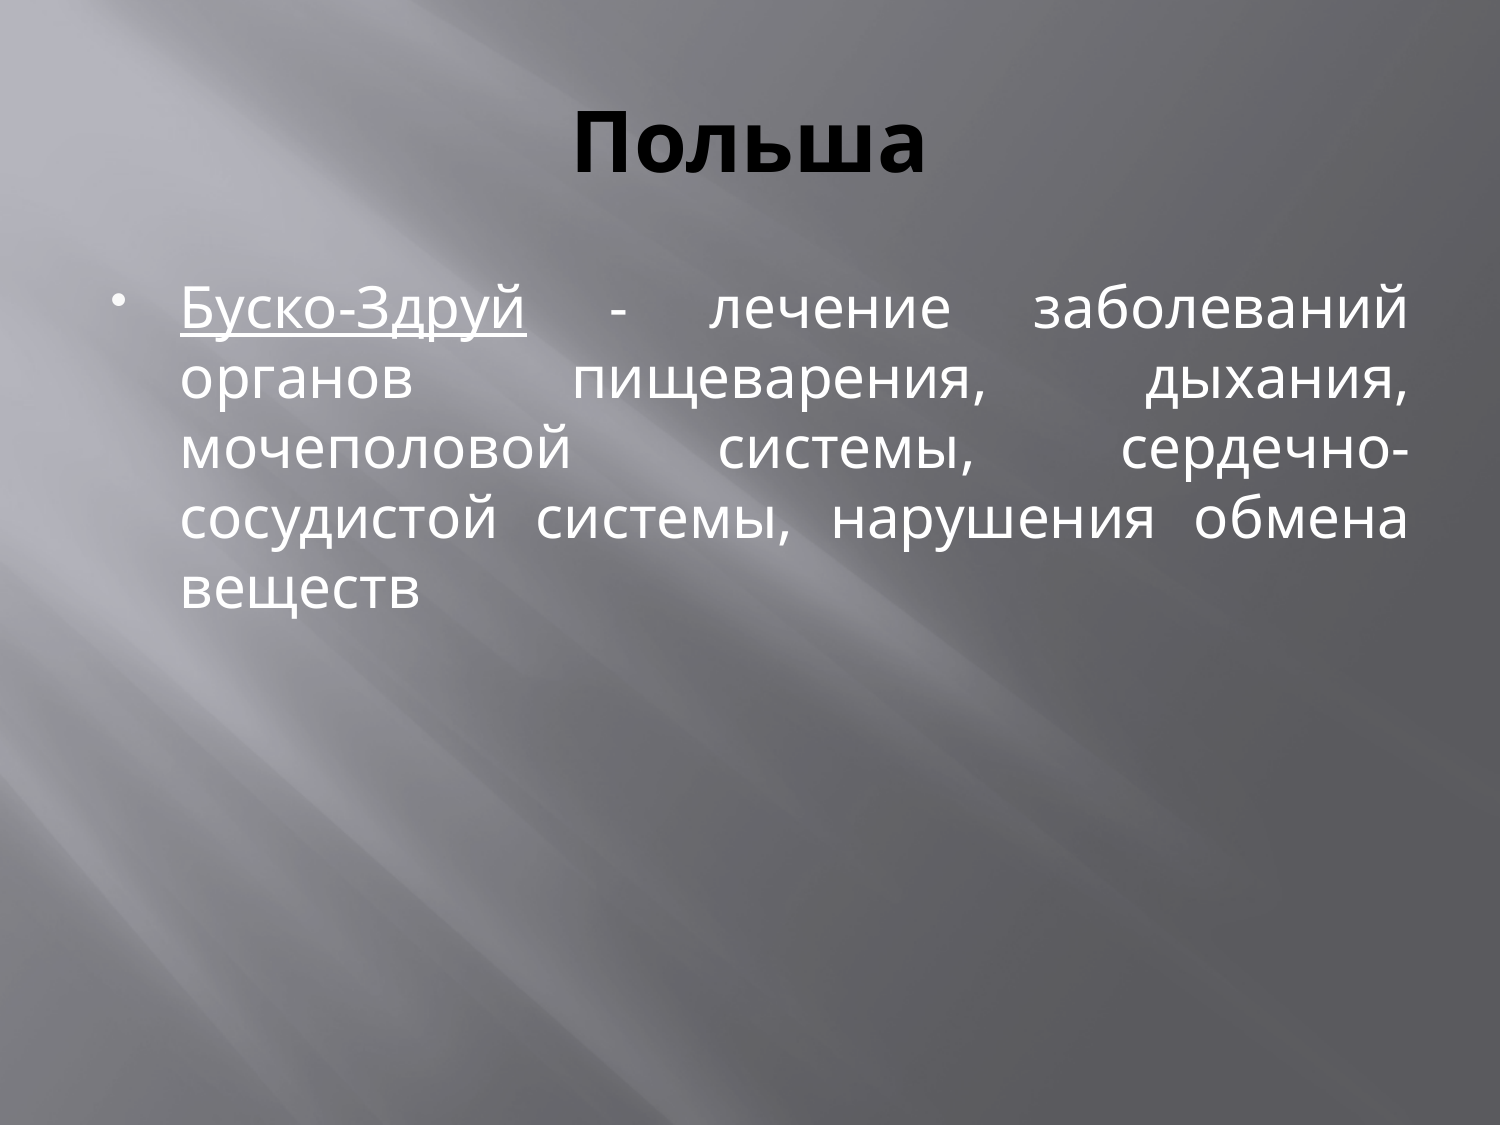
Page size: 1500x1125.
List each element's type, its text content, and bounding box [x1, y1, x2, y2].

list Буско-Здруй - лечение заболеваний органов пищеварения, дыхания, мочеполовой системы, сердечно-сосудистой системы, нарушения обмена веществ [75, 262, 1425, 1035]
title Польша [75, 45, 1425, 233]
